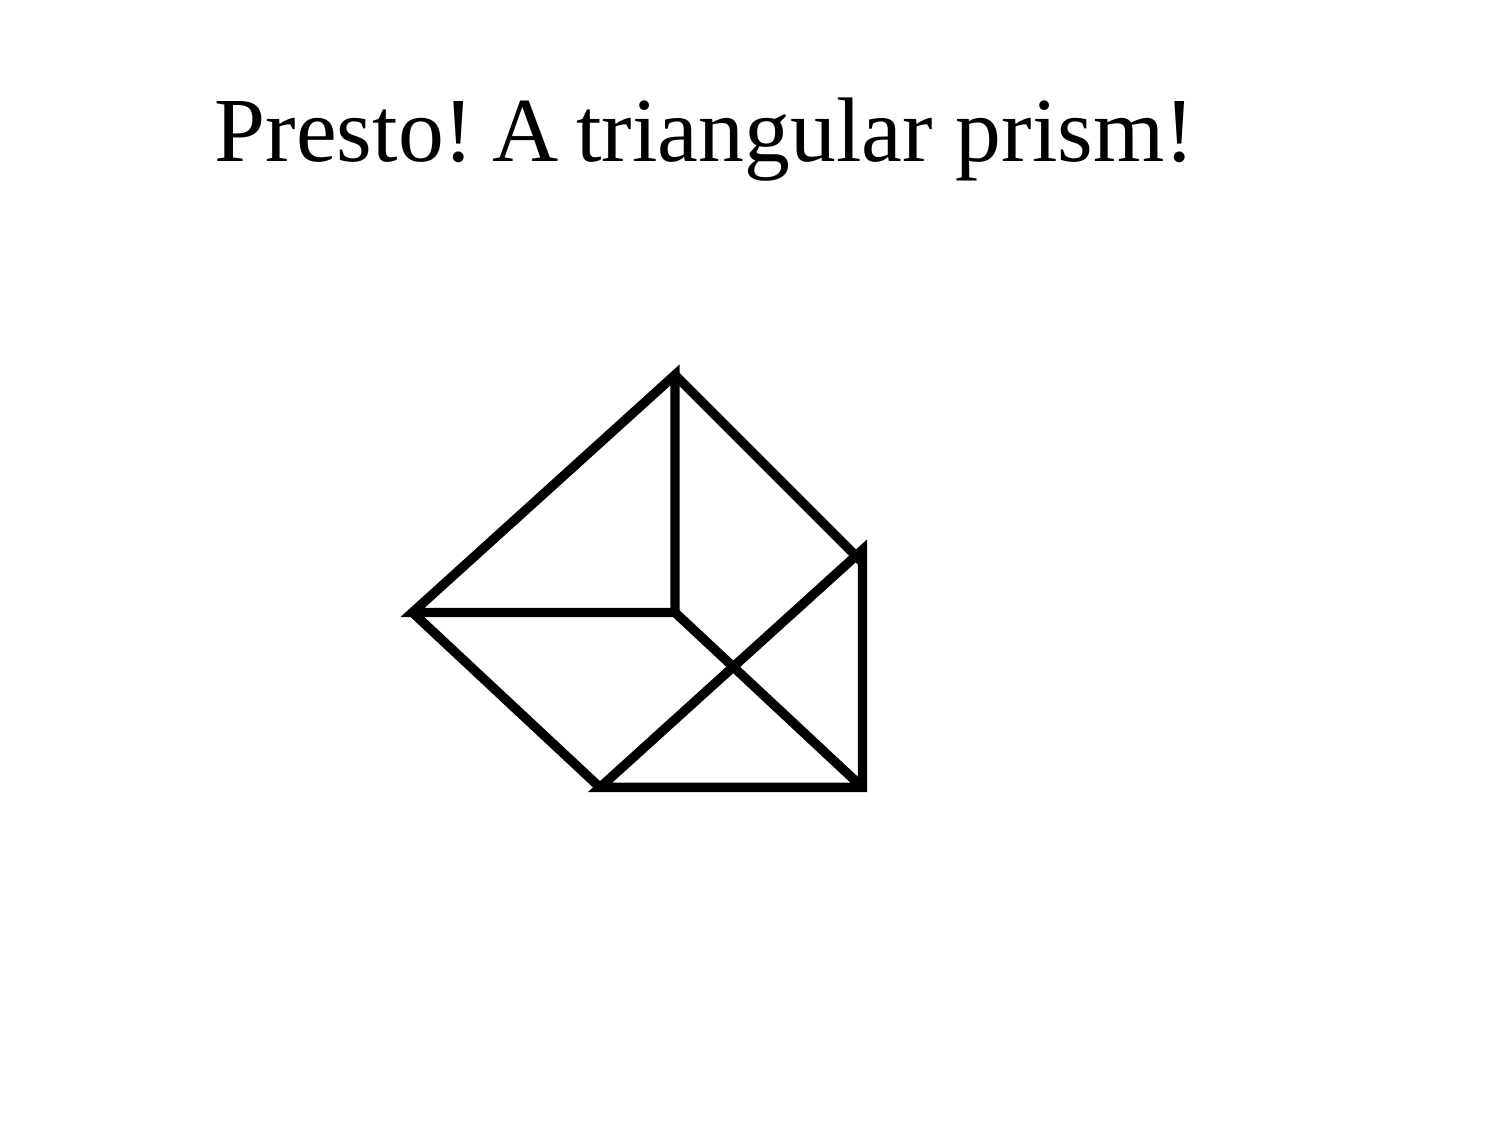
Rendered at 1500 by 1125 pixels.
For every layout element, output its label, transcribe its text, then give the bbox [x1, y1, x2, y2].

text_box [413, 374, 676, 613]
text_box Presto! A triangular prism! [199, 62, 1263, 188]
text_box [600, 549, 863, 788]
